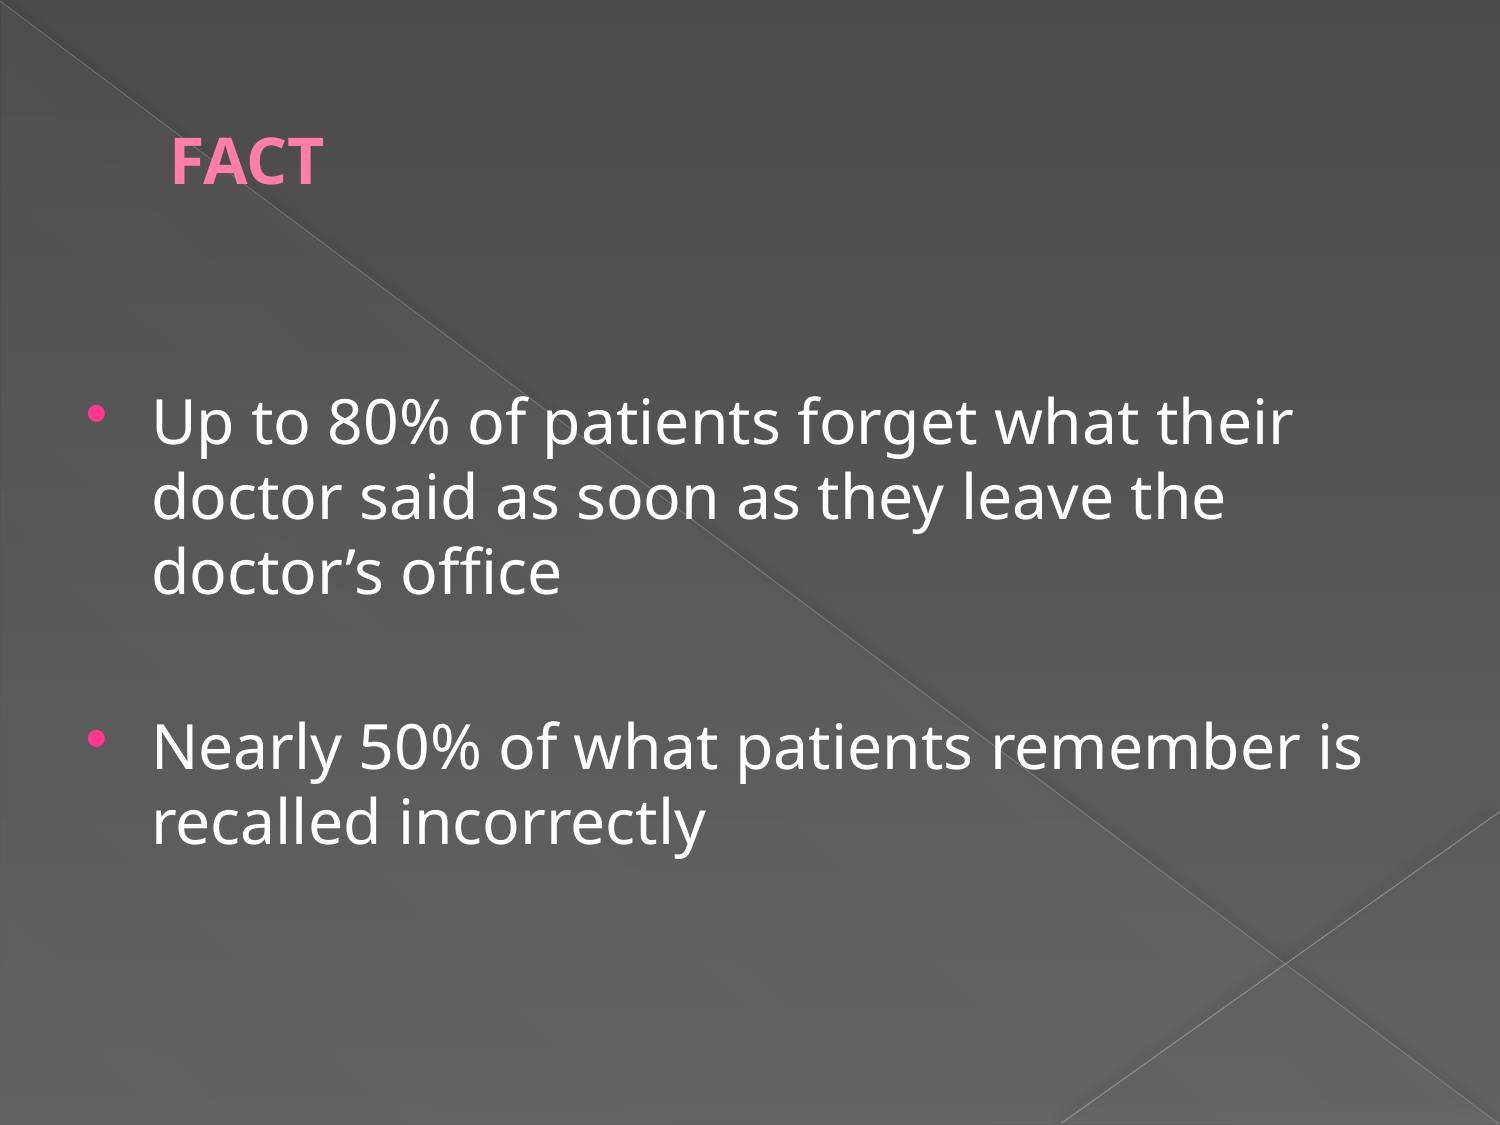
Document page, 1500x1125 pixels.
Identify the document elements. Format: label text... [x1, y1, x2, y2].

list Up to 80% of patients forget what their doctor said as soon as they leave the doctor’s office Nearly 50% of what patients remember is recalled incorrectly [62, 287, 1413, 1038]
title FACT [75, 43, 1425, 274]
